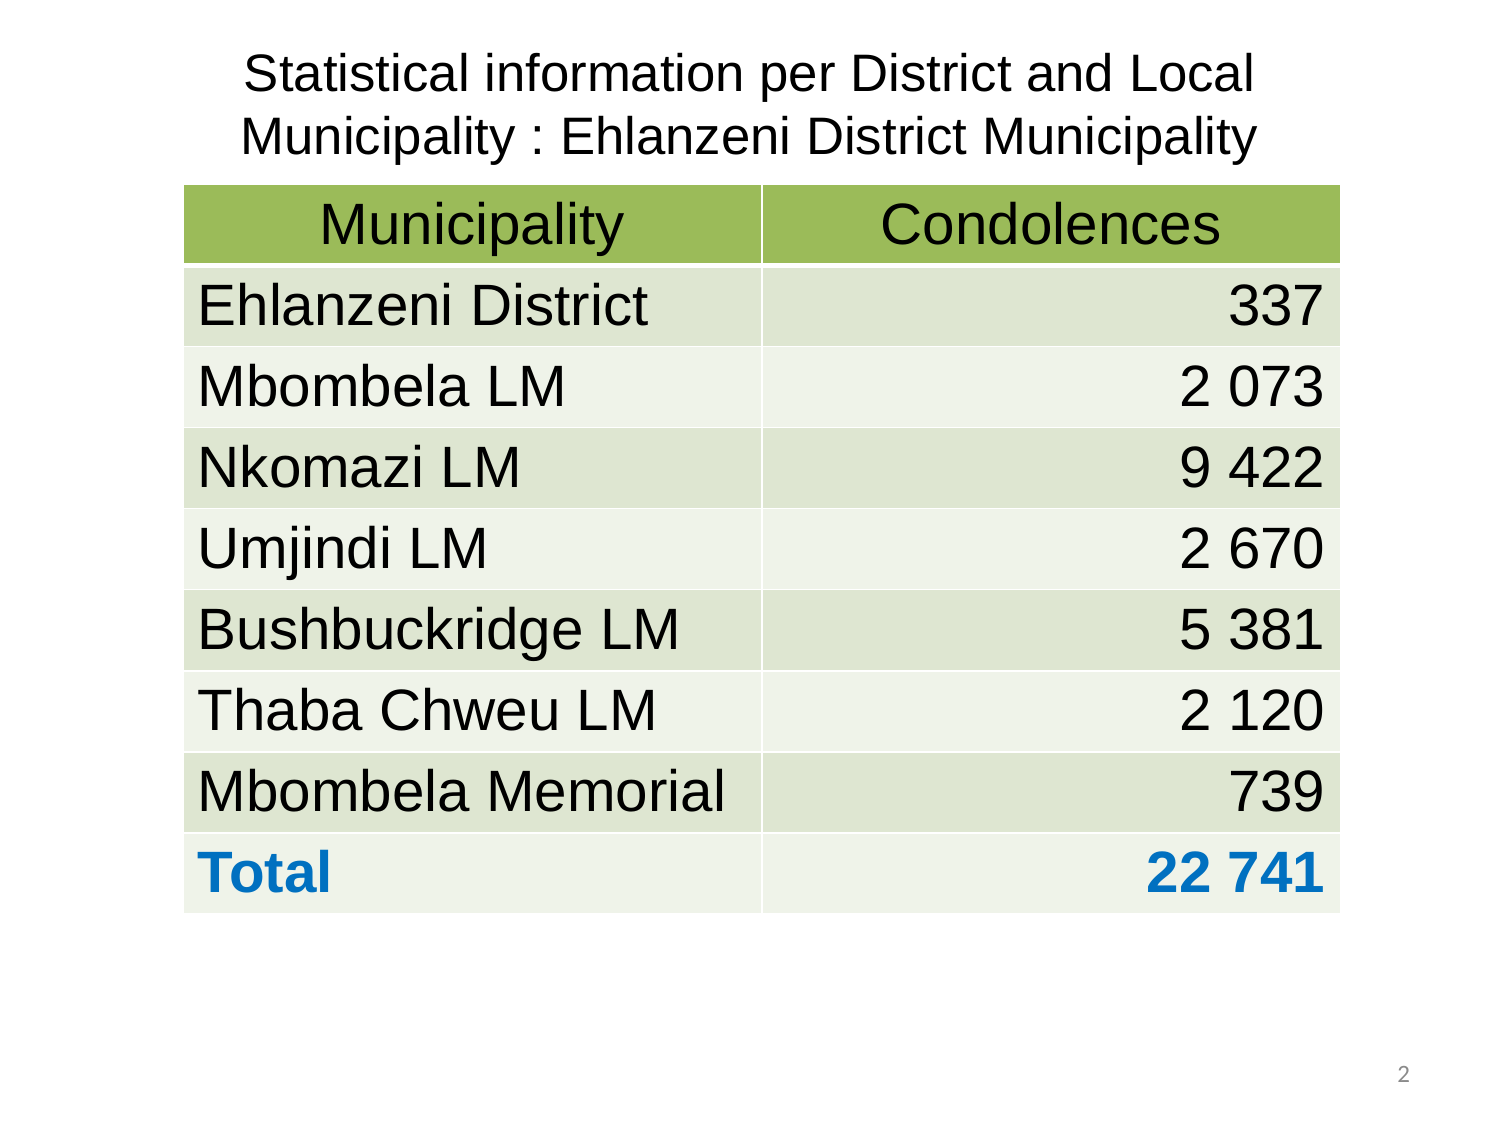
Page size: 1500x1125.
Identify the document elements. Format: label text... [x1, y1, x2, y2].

table_header Condolences [763, 185, 1340, 263]
table_cell Thaba Chweu LM [184, 672, 761, 751]
table_cell Mbombela LM [184, 347, 761, 427]
table_cell 337 [763, 268, 1340, 346]
table_cell Bushbuckridge LM [184, 590, 761, 670]
title Statistical information per District and Local Municipality : Ehlanzeni District Municipality [75, 30, 1425, 173]
table_cell 22 741 [763, 834, 1340, 913]
table_cell 5 381 [763, 590, 1340, 670]
table_cell 2 073 [763, 347, 1340, 427]
table_cell 2 120 [763, 672, 1340, 751]
table_cell 2 670 [763, 509, 1340, 589]
table_header Municipality [184, 185, 761, 263]
table_cell Mbombela Memorial [184, 753, 761, 832]
table_cell Ehlanzeni District [184, 268, 761, 346]
table_cell 739 [763, 753, 1340, 832]
slide_number 2 [1074, 1042, 1425, 1103]
table_cell Nkomazi LM [184, 428, 761, 508]
table_cell Umjindi LM [184, 509, 761, 589]
table_cell 9 422 [763, 428, 1340, 508]
table_cell Total [184, 834, 761, 913]
